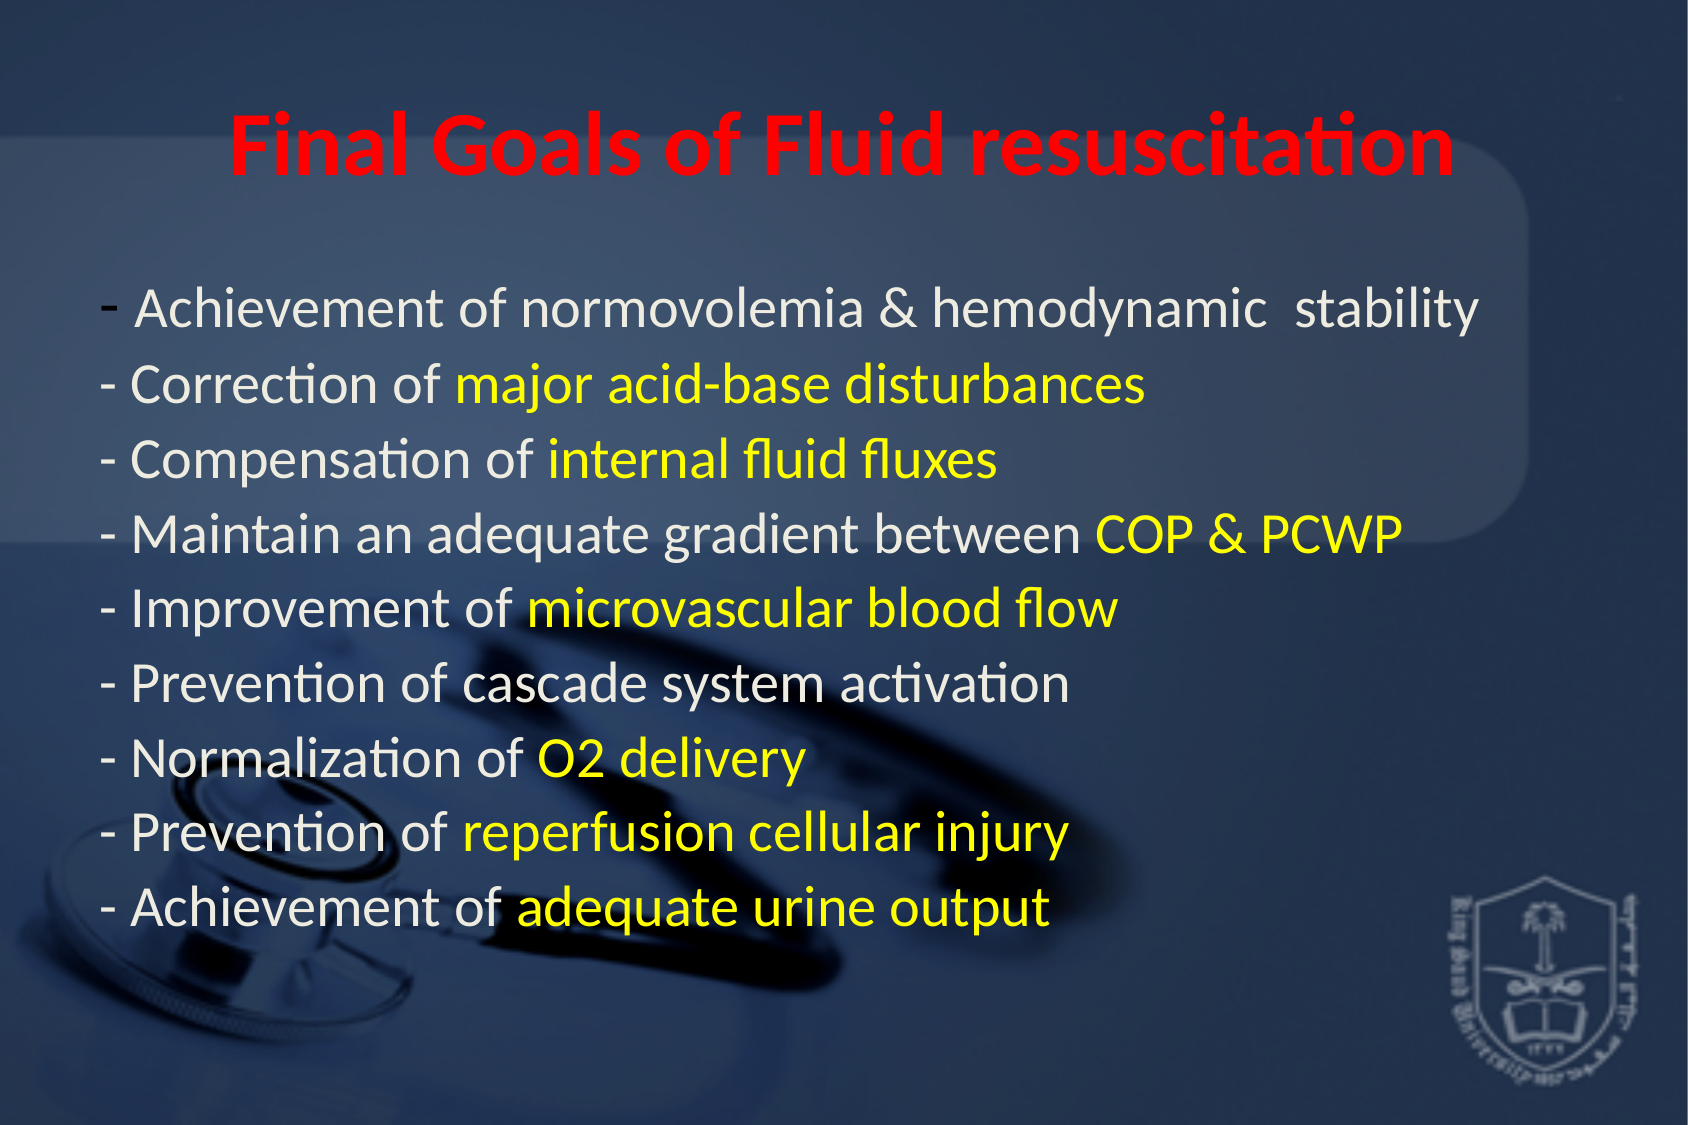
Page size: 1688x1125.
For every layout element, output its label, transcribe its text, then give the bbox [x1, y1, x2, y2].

list - Achievement of normovolemia & hemodynamic stability - Correction of major acid-base disturbances - Compensation of internal fluid fluxes - Maintain an adequate gradient between COP & PCWP - Improvement of microvascular blood flow - Prevention of cascade system activation - Normalization of O2 delivery - Prevention of reperfusion cellular injury - Achievement of adequate urine output [84, 262, 1604, 1059]
title Final Goals of Fluid resuscitation [84, 45, 1604, 233]
picture [0, 0, 1688, 1125]
